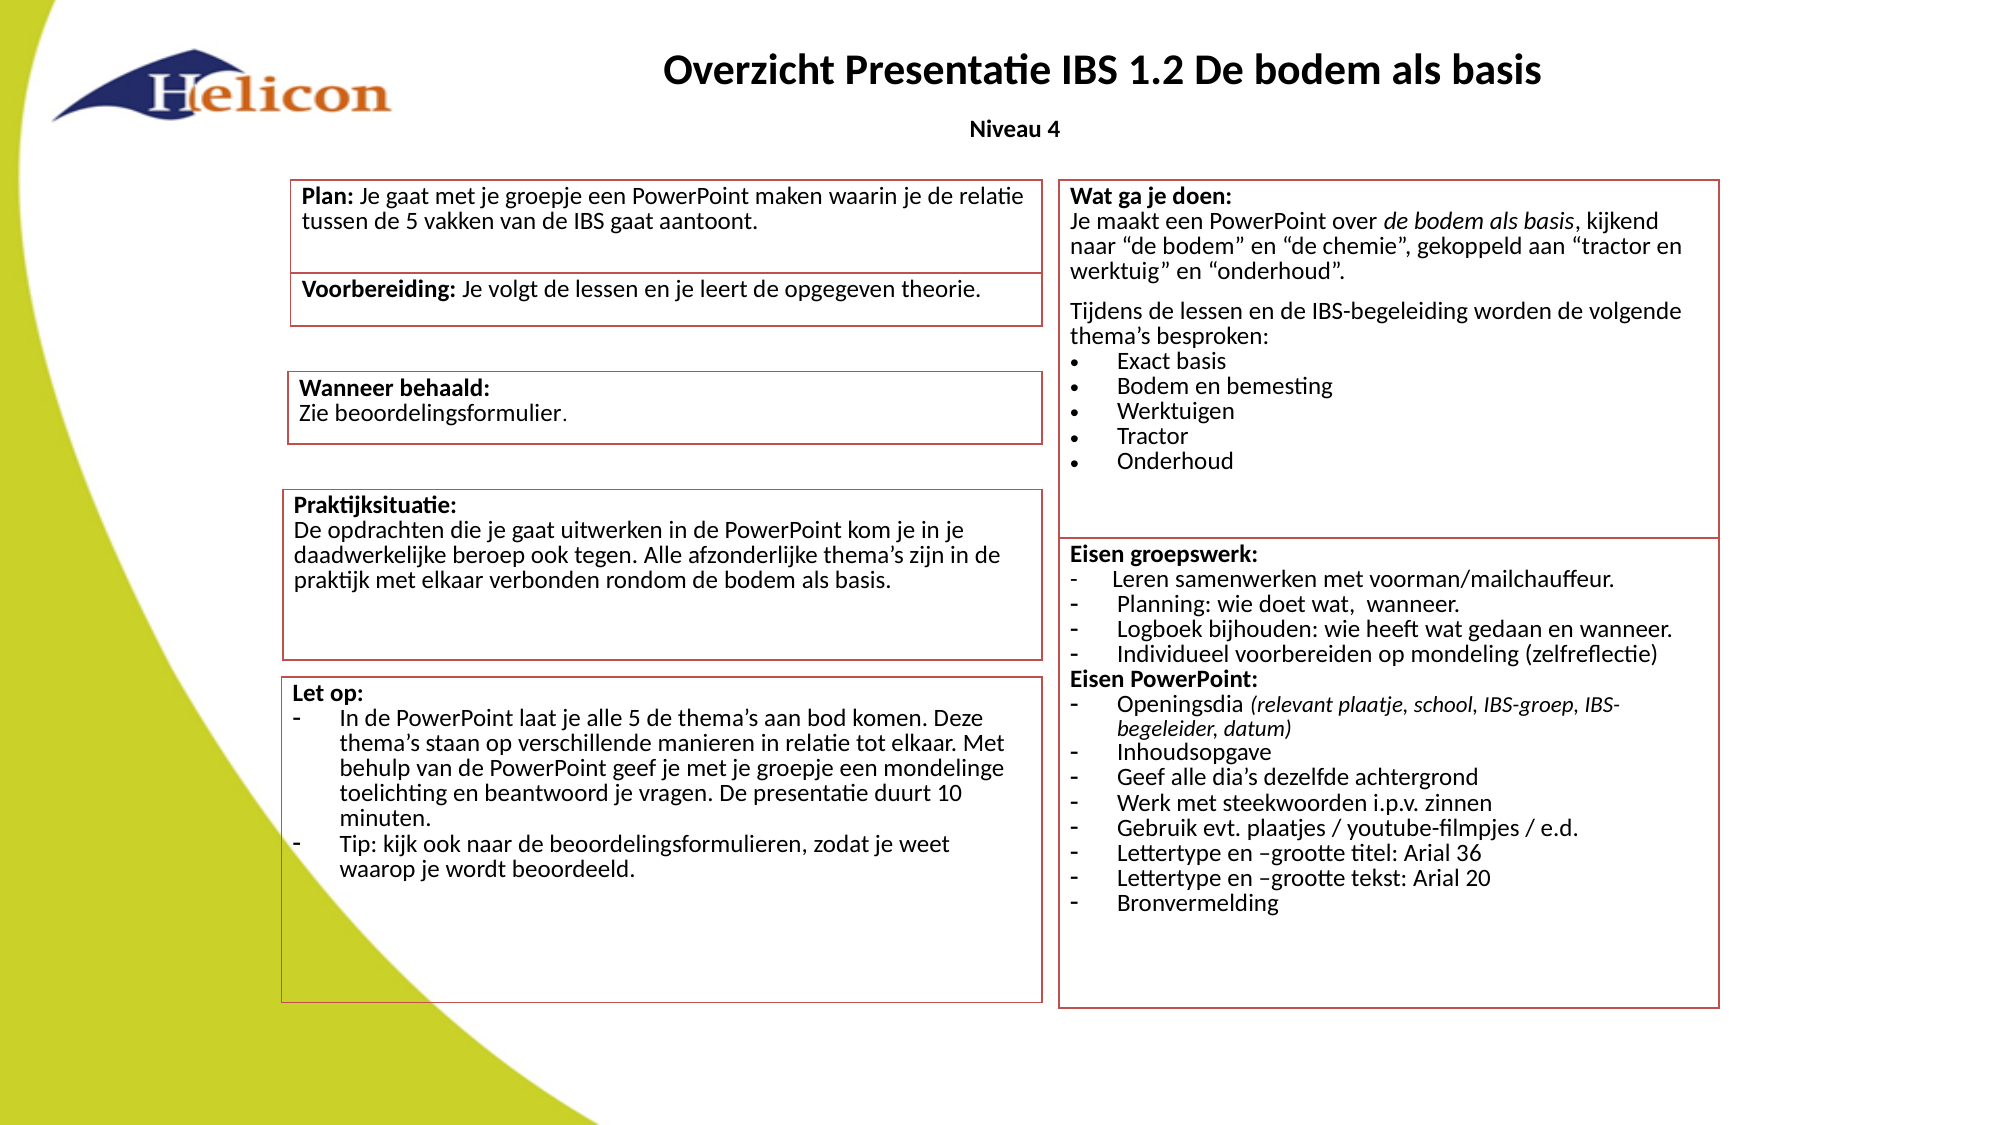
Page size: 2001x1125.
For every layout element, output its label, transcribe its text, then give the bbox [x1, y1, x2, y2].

table_header Praktijksituatie: De opdrachten die je gaat uitwerken in de PowerPoint kom je in je daadwerkelijke beroep ook tegen. Alle afzonderlijke thema’s zijn in de praktijk met elkaar verbonden rondom de bodem als basis. [284, 490, 1041, 659]
text_box Overzicht Presentatie IBS 1.2 De bodem als basis Niveau 4 [574, 33, 1632, 154]
table_header Let op: In de PowerPoint laat je alle 5 de thema’s aan bod komen. Deze thema’s staan op verschillende manieren in relatie tot elkaar. Met behulp van de PowerPoint geef je met je groepje een mondelinge toelichting en beantwoord je vragen. De presentatie duurt 10 minuten. Tip: kijk ook naar de beoordelingsformulieren, zodat je weet waarop je wordt beoordeeld. [282, 678, 1041, 1002]
table_cell Eisen groepswerk: - Leren samenwerken met voorman/mailchauffeur. Planning: wie doet wat, wanneer. Logboek bijhouden: wie heeft wat gedaan en wanneer. Individueel voorbereiden op mondeling (zelfreflectie) Eisen PowerPoint: Openingsdia (relevant plaatje, school, IBS-groep, IBS-begeleider, datum) Inhoudsopgave Geef alle dia’s dezelfde achtergrond Werk met steekwoorden i.p.v. zinnen Gebruik evt. plaatjes / youtube-filmpjes / e.d. Lettertype en –grootte titel: Arial 36 Lettertype en –grootte tekst: Arial 20 Bronvermelding [1060, 539, 1718, 1007]
picture [0, 0, 2000, 1125]
table_header Wanneer behaald: Zie beoordelingsformulier. [289, 372, 1041, 443]
table_header Wat ga je doen: Je maakt een PowerPoint over de bodem als basis, kijkend naar “de bodem” en “de chemie”, gekoppeld aan “tractor en werktuig” en “onderhoud”. Tijdens de lessen en de IBS-begeleiding worden de volgende thema’s besproken: Exact basis Bodem en bemesting Werktuigen Tractor Onderhoud [1060, 181, 1718, 537]
table_cell Voorbereiding: Je volgt de lessen en je leert de opgegeven theorie. [291, 274, 1041, 325]
table_header Plan: Je gaat met je groepje een PowerPoint maken waarin je de relatie tussen de 5 vakken van de IBS gaat aantoont. [291, 181, 1041, 272]
